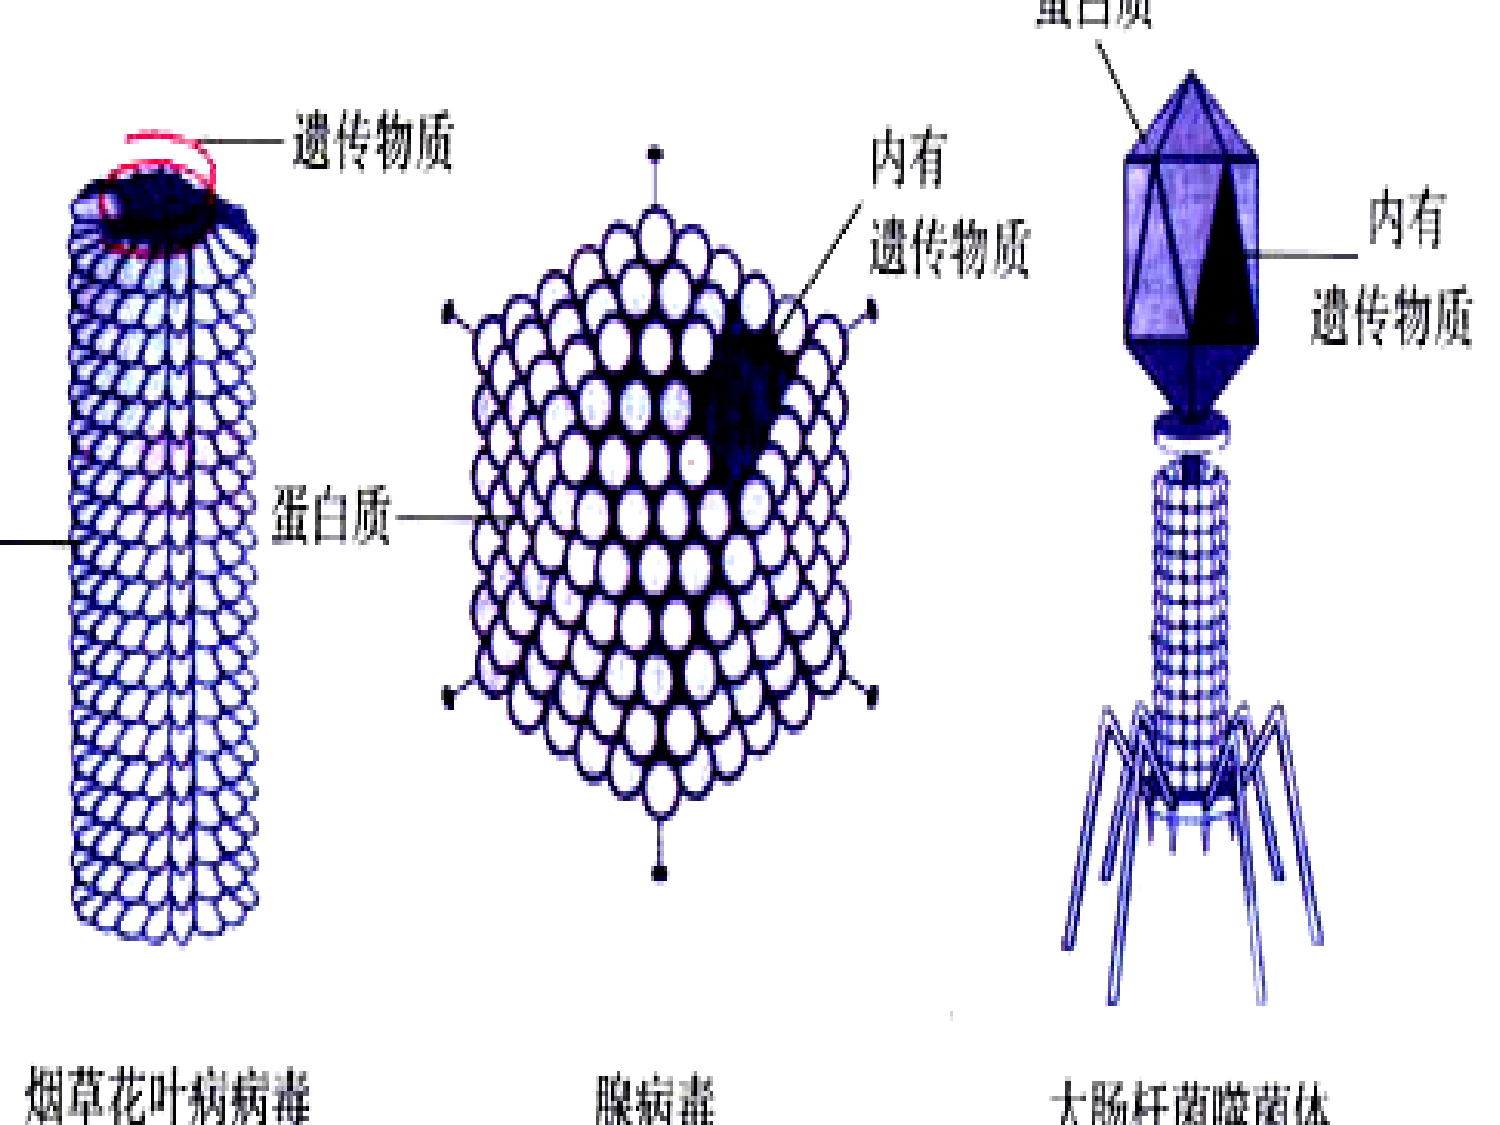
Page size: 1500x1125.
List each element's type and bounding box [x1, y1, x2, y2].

list [0, 0, 1500, 1125]
